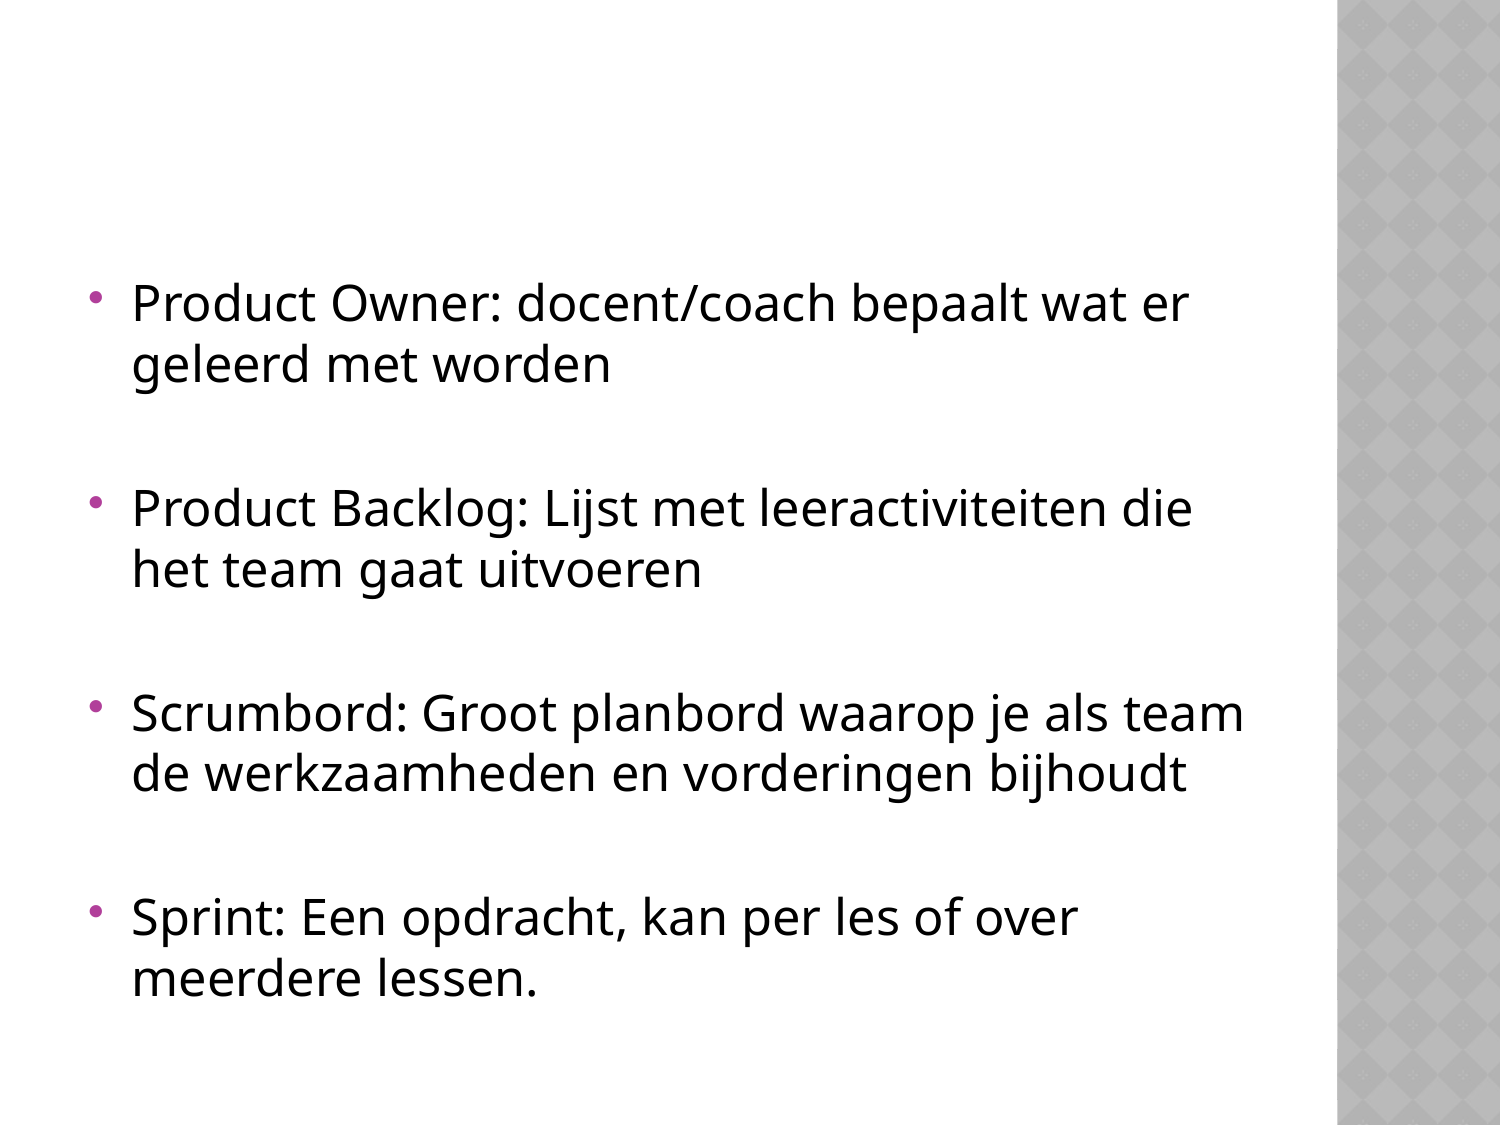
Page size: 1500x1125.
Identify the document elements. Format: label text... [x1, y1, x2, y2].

list Product Owner: docent/coach bepaalt wat er geleerd met worden Product Backlog: Lijst met leeractiviteiten die het team gaat uitvoeren Scrumbord: Groot planbord waarop je als team de werkzaamheden en vorderingen bijhoudt Sprint: Een opdracht, kan per les of over meerdere lessen. [75, 264, 1263, 1059]
